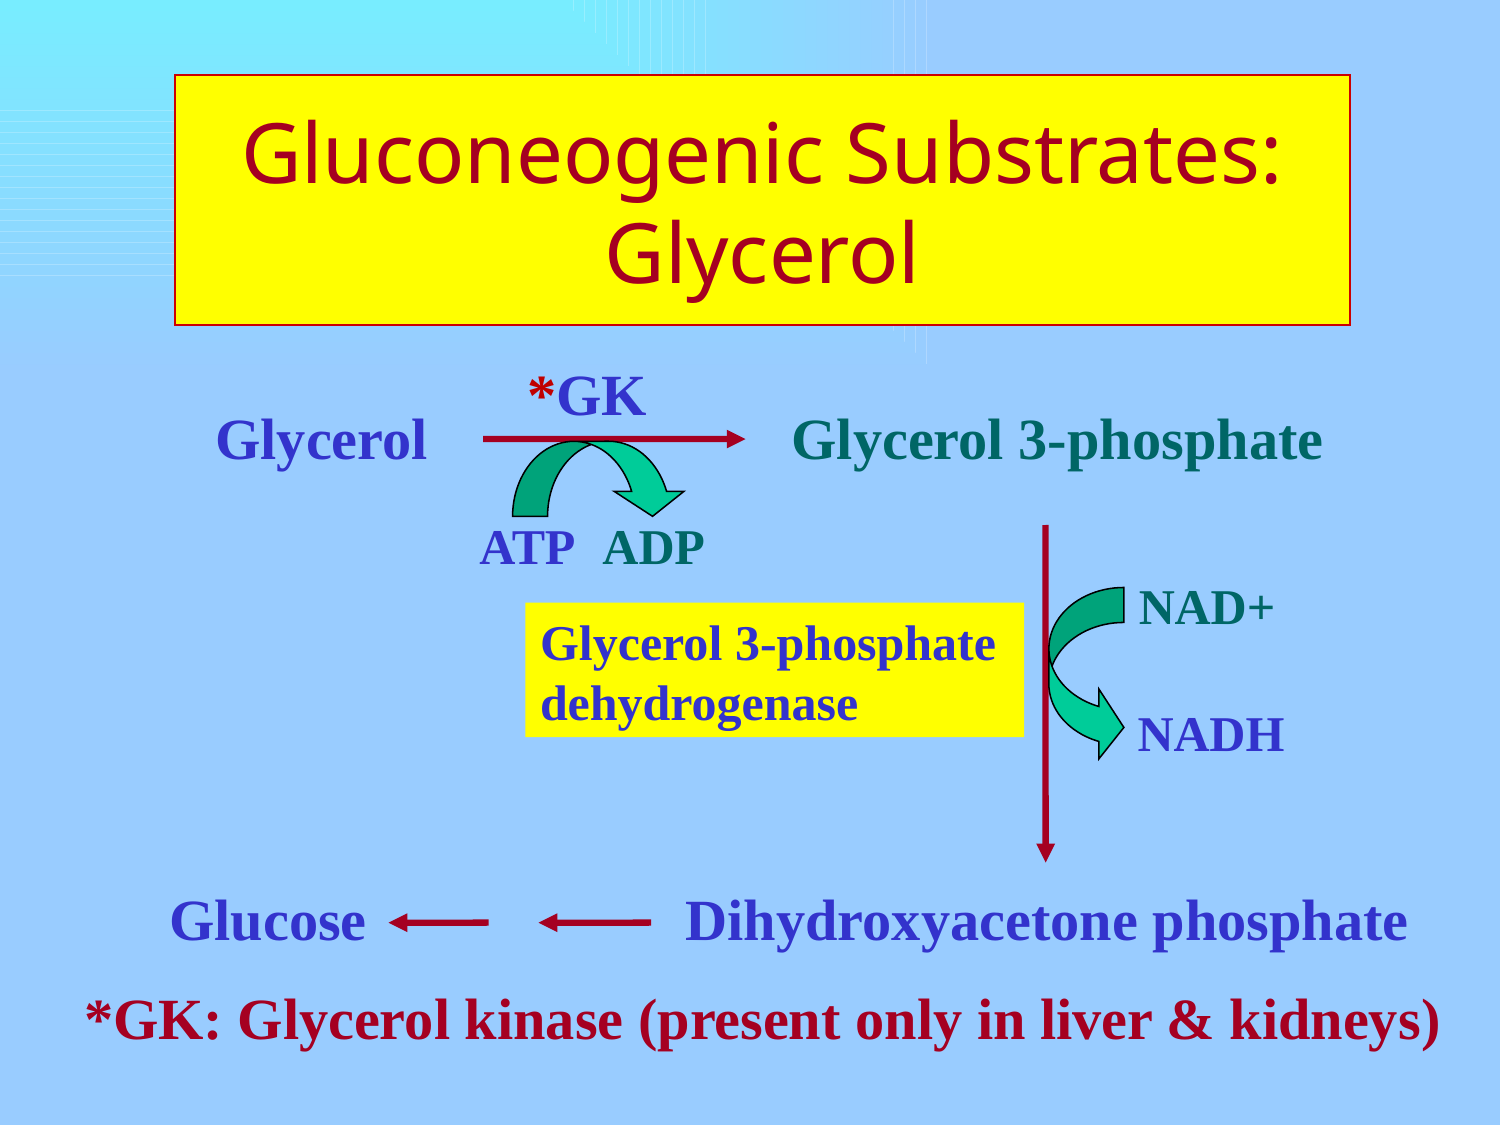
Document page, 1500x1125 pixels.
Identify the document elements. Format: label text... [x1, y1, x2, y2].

text_box ADP [587, 506, 721, 582]
text_box ATP [464, 506, 587, 582]
text_box NADH [1122, 694, 1300, 769]
text_box Glycerol [200, 394, 458, 479]
text_box *GK [512, 350, 663, 435]
text_box Dihydroxyacetone phosphate [670, 875, 1425, 960]
text_box Glycerol 3-phosphate dehydrogenase [525, 602, 1025, 738]
text_box Glucose [154, 875, 382, 960]
text_box [1048, 587, 1124, 759]
title Gluconeogenic Substrates: Glycerol [174, 74, 1351, 326]
text_box [538, 916, 652, 929]
text_box *GK: Glycerol kinase (present only in liver & kidneys) [69, 973, 1457, 1059]
text_box [388, 916, 489, 929]
text_box [483, 432, 746, 446]
text_box [1039, 524, 1052, 863]
text_box [513, 441, 685, 506]
text_box NAD+ [1124, 566, 1291, 642]
text_box Glycerol 3-phosphate [776, 394, 1339, 479]
